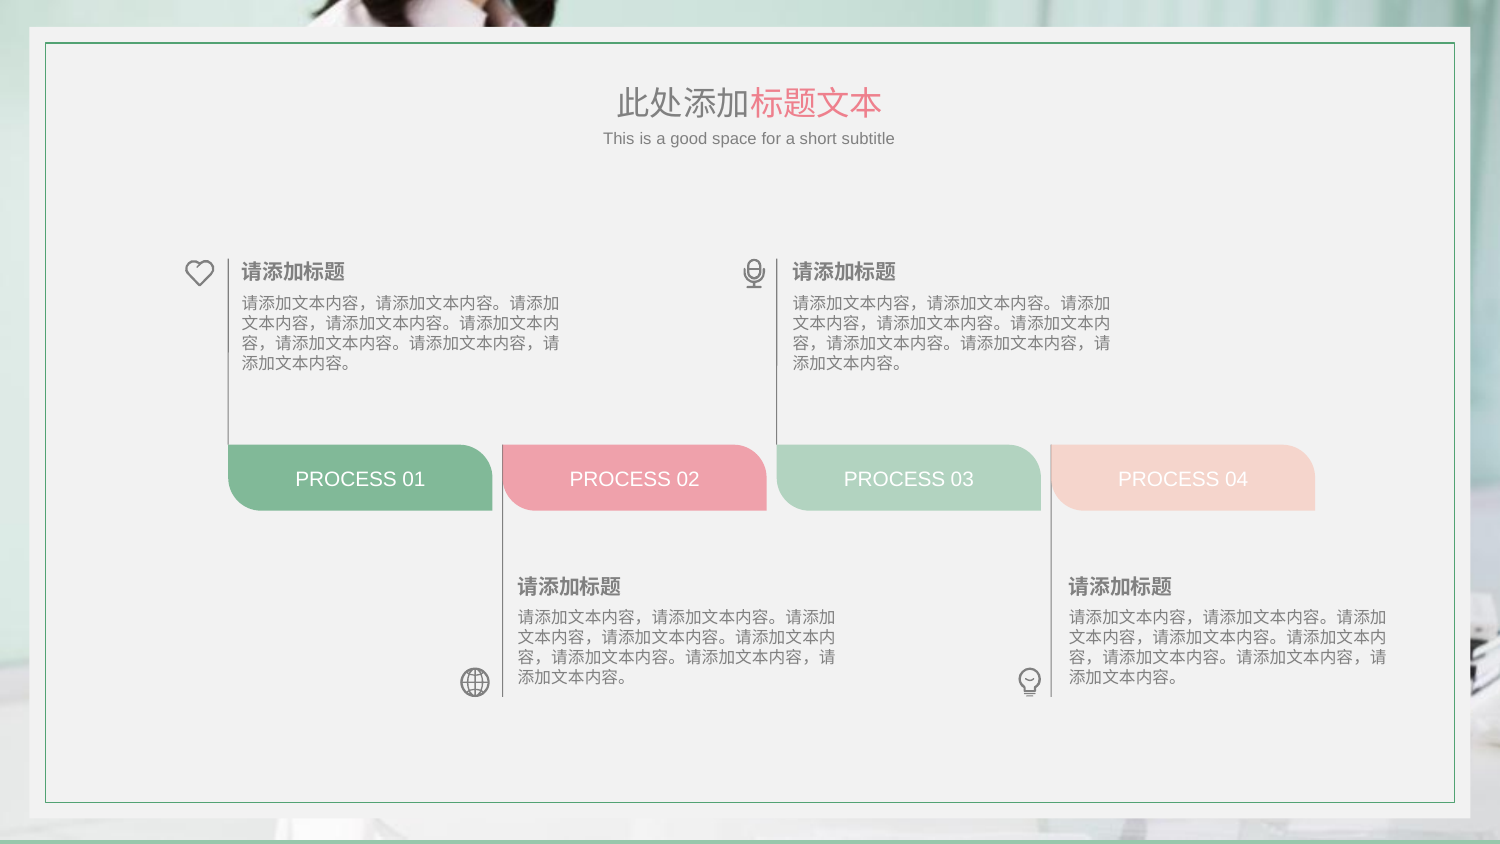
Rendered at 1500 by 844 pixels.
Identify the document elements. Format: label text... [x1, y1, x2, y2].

text_box PROCESS 04 [1051, 444, 1316, 511]
text_box [185, 259, 215, 287]
text_box 请添加标题 [1068, 573, 1302, 599]
text_box 请添加文本内容，请添加文本内容。请添加文本内容，请添加文本内容。请添加文本内容，请添加文本内容。请添加文本内容，请添加文本内容。 [792, 292, 1113, 393]
text_box 此处添加标题文本 [602, 74, 898, 120]
picture [0, 0, 1500, 840]
text_box PROCESS 02 [502, 444, 767, 511]
text_box PROCESS 03 [776, 444, 1041, 511]
text_box 请添加文本内容，请添加文本内容。请添加文本内容，请添加文本内容。请添加文本内容，请添加文本内容。请添加文本内容，请添加文本内容。 [517, 607, 838, 708]
text_box [743, 258, 766, 289]
text_box 请添加文本内容，请添加文本内容。请添加文本内容，请添加文本内容。请添加文本内容，请添加文本内容。请添加文本内容，请添加文本内容。 [1068, 607, 1389, 708]
text_box 请添加标题 [241, 258, 475, 284]
text_box This is a good space for a short subtitle [588, 120, 911, 155]
text_box 请添加文本内容，请添加文本内容。请添加文本内容，请添加文本内容。请添加文本内容，请添加文本内容。请添加文本内容，请添加文本内容。 [241, 292, 562, 393]
text_box [1018, 667, 1041, 697]
text_box 请添加标题 [792, 258, 1026, 284]
text_box [460, 667, 490, 698]
text_box PROCESS 01 [228, 444, 493, 511]
text_box 请添加标题 [517, 573, 751, 599]
